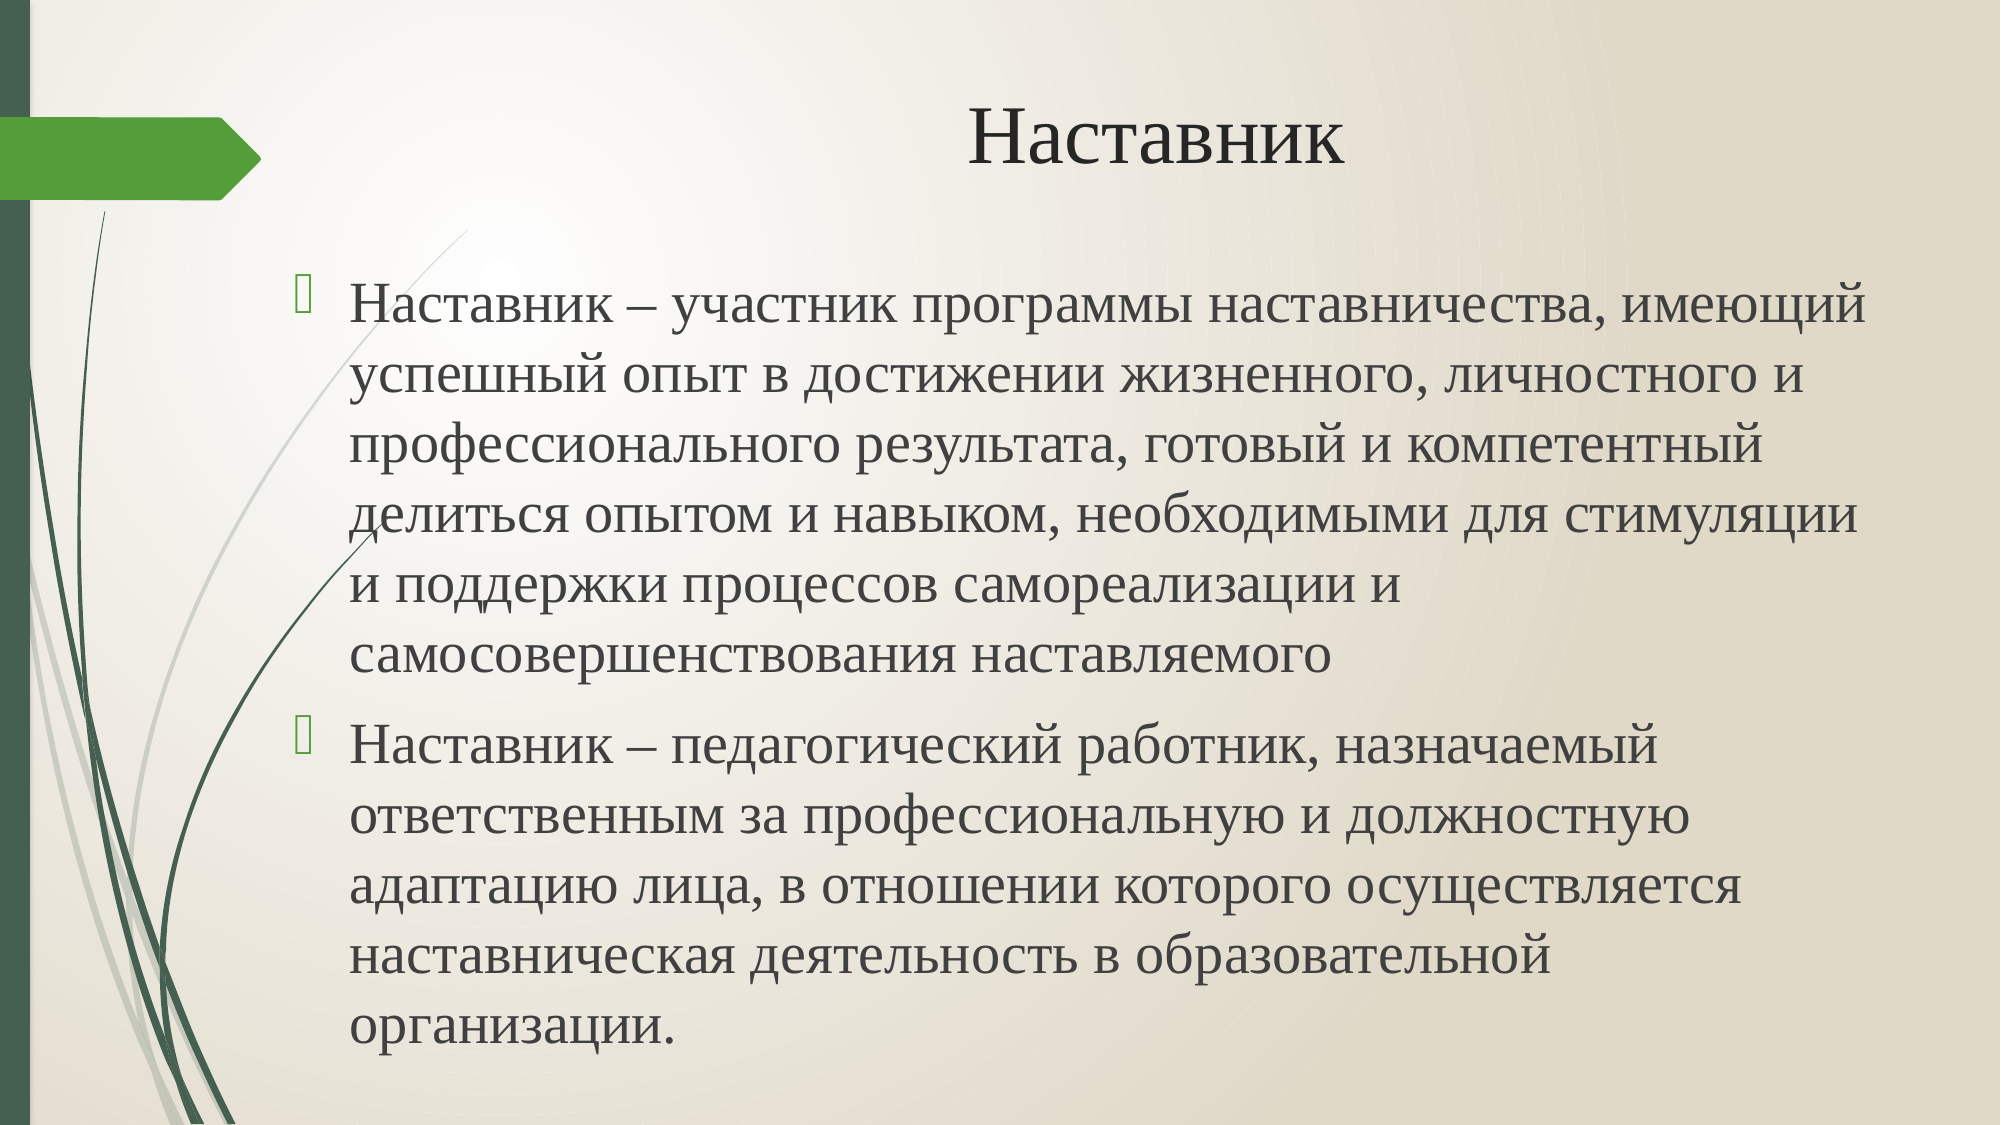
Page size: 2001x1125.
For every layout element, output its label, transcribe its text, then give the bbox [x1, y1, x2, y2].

title Наставник [425, 72, 1888, 257]
list Наставник – участник программы наставничества, имеющий успешный опыт в достижении жизненного, личностного и профессионального результата, готовый и компетентный делиться опытом и навыком, необходимыми для стимуляции и поддержки процессов самореализации и самосовершенствования наставляемого Наставник – педагогический работник, назначаемый ответственным за профессиональную и должностную адаптацию лица, в отношении которого осуществляется наставническая деятельность в образовательной организации. [278, 257, 1888, 970]
